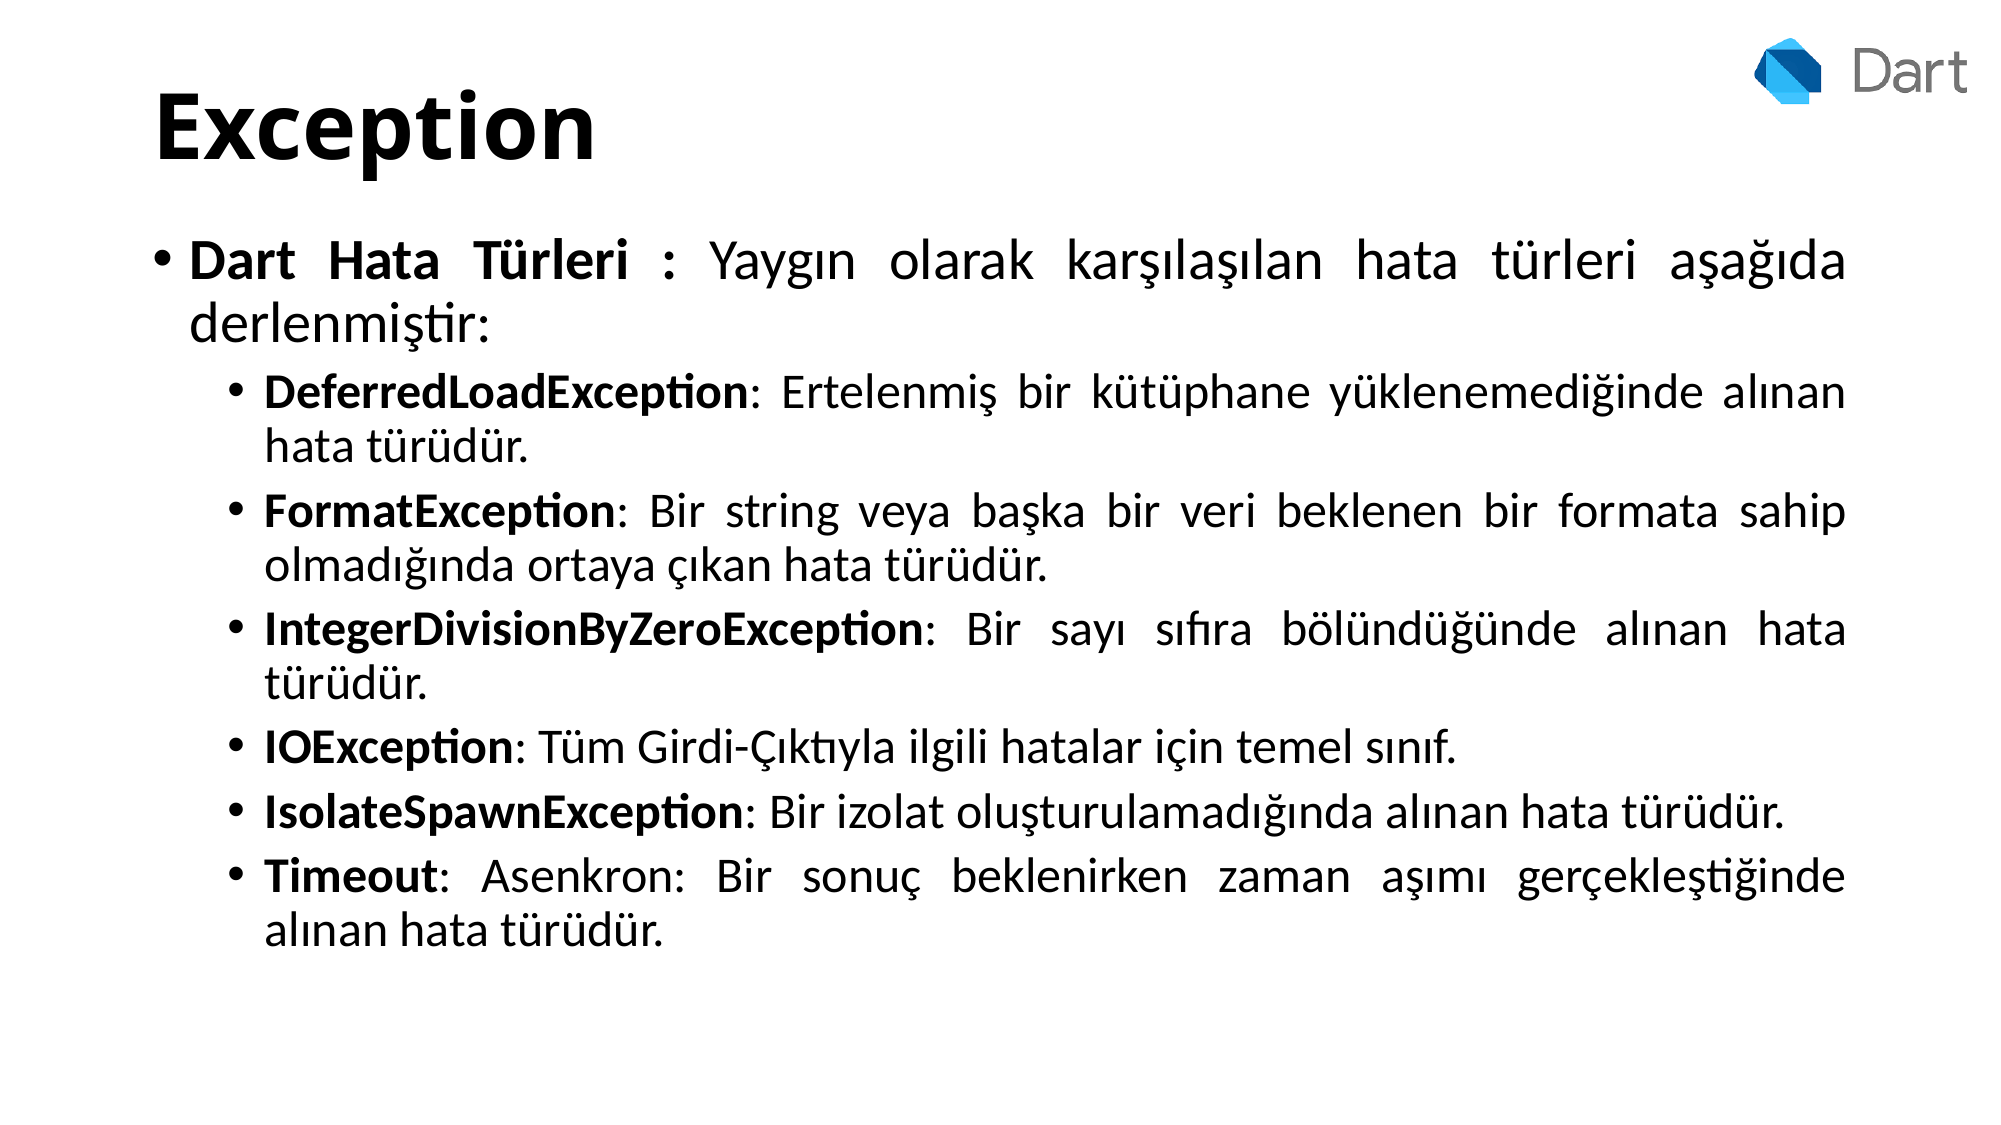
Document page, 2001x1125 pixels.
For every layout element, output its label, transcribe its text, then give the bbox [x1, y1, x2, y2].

list Dart Hata Türleri : Yaygın olarak karşılaşılan hata türleri aşağıda derlenmiştir: DeferredLoadException: Ertelenmiş bir kütüphane yüklenemediğinde alınan hata türüdür. FormatException: Bir string veya başka bir veri beklenen bir formata sahip olmadığında ortaya çıkan hata türüdür. IntegerDivisionByZeroException: Bir sayı sıfıra bölündüğünde alınan hata türüdür. IOException: Tüm Girdi-Çıktıyla ilgili hatalar için temel sınıf. IsolateSpawnException: Bir izolat oluşturulamadığında alınan hata türüdür. Timeout: Asenkron: Bir sonuç beklenirken zaman aşımı gerçekleştiğinde alınan hata türüdür. [137, 222, 1863, 1014]
title Exception [137, 59, 1863, 199]
picture [1749, 9, 1972, 133]
